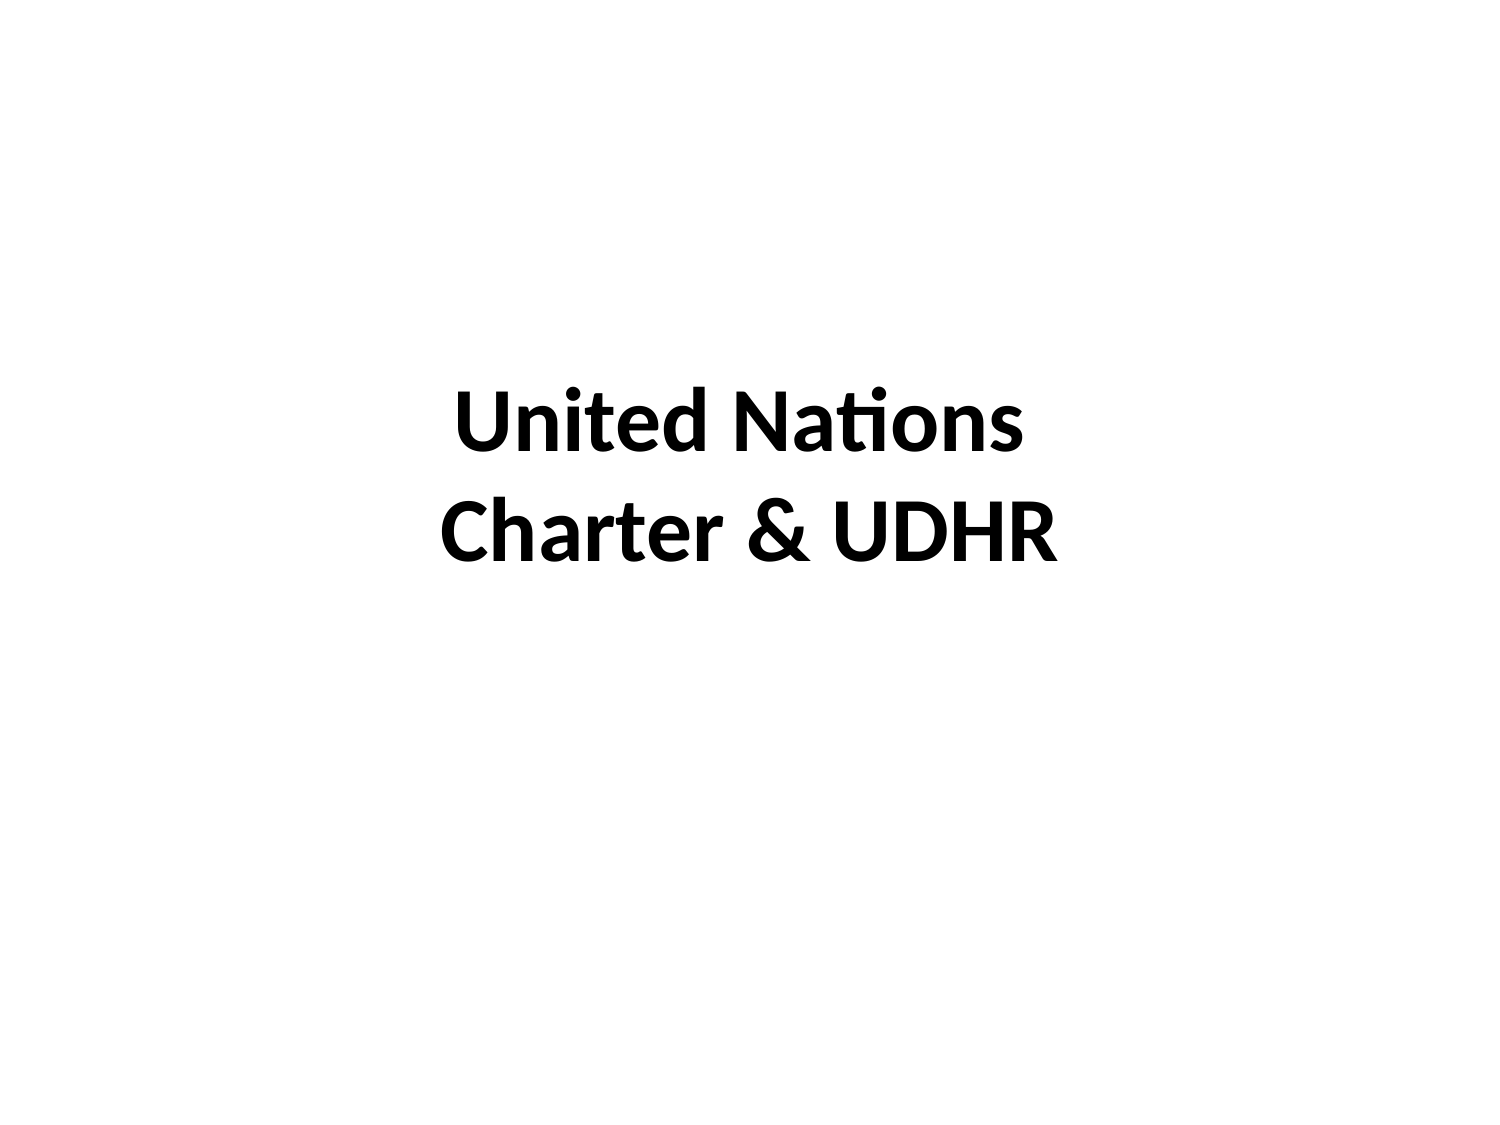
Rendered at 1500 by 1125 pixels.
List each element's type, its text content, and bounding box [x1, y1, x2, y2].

title United Nations Charter & UDHR [112, 349, 1388, 591]
